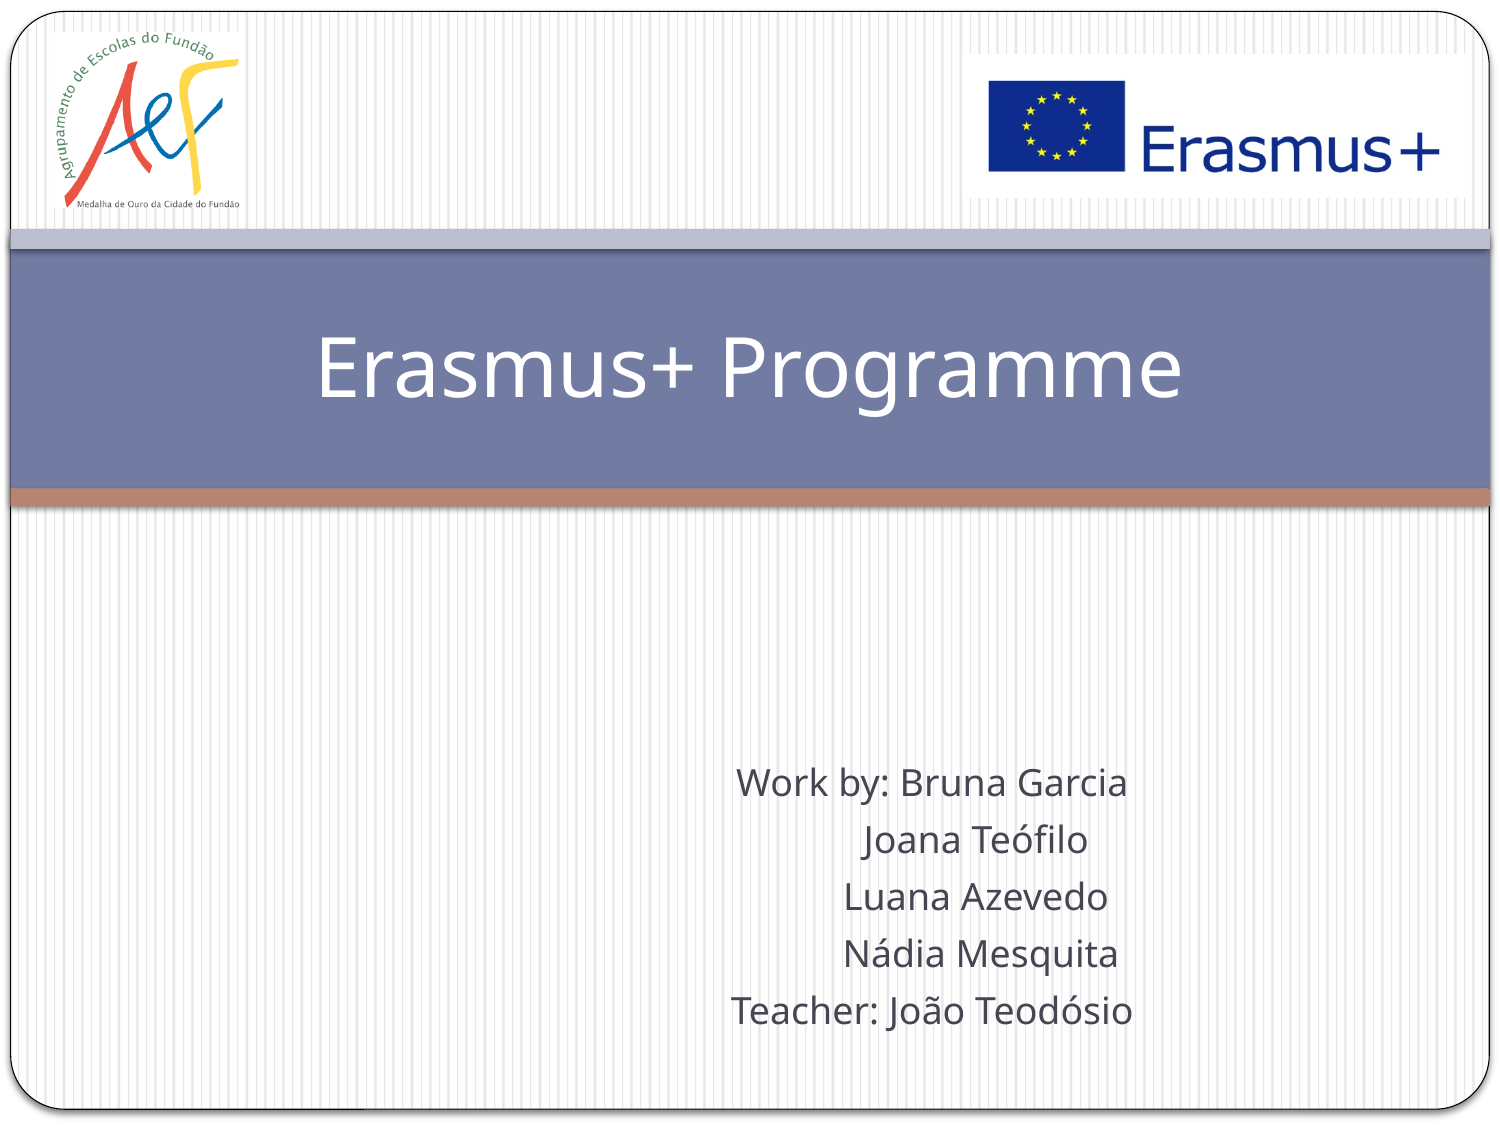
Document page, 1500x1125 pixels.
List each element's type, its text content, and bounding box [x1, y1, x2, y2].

subtitle Work by: Bruna Garcia Joana Teófilo Luana Azevedo Nádia Mesquita Teacher: João Teodósio [407, 751, 1458, 1014]
title Erasmus+ Programme [75, 247, 1425, 489]
picture [962, 54, 1465, 199]
picture [52, 30, 240, 209]
